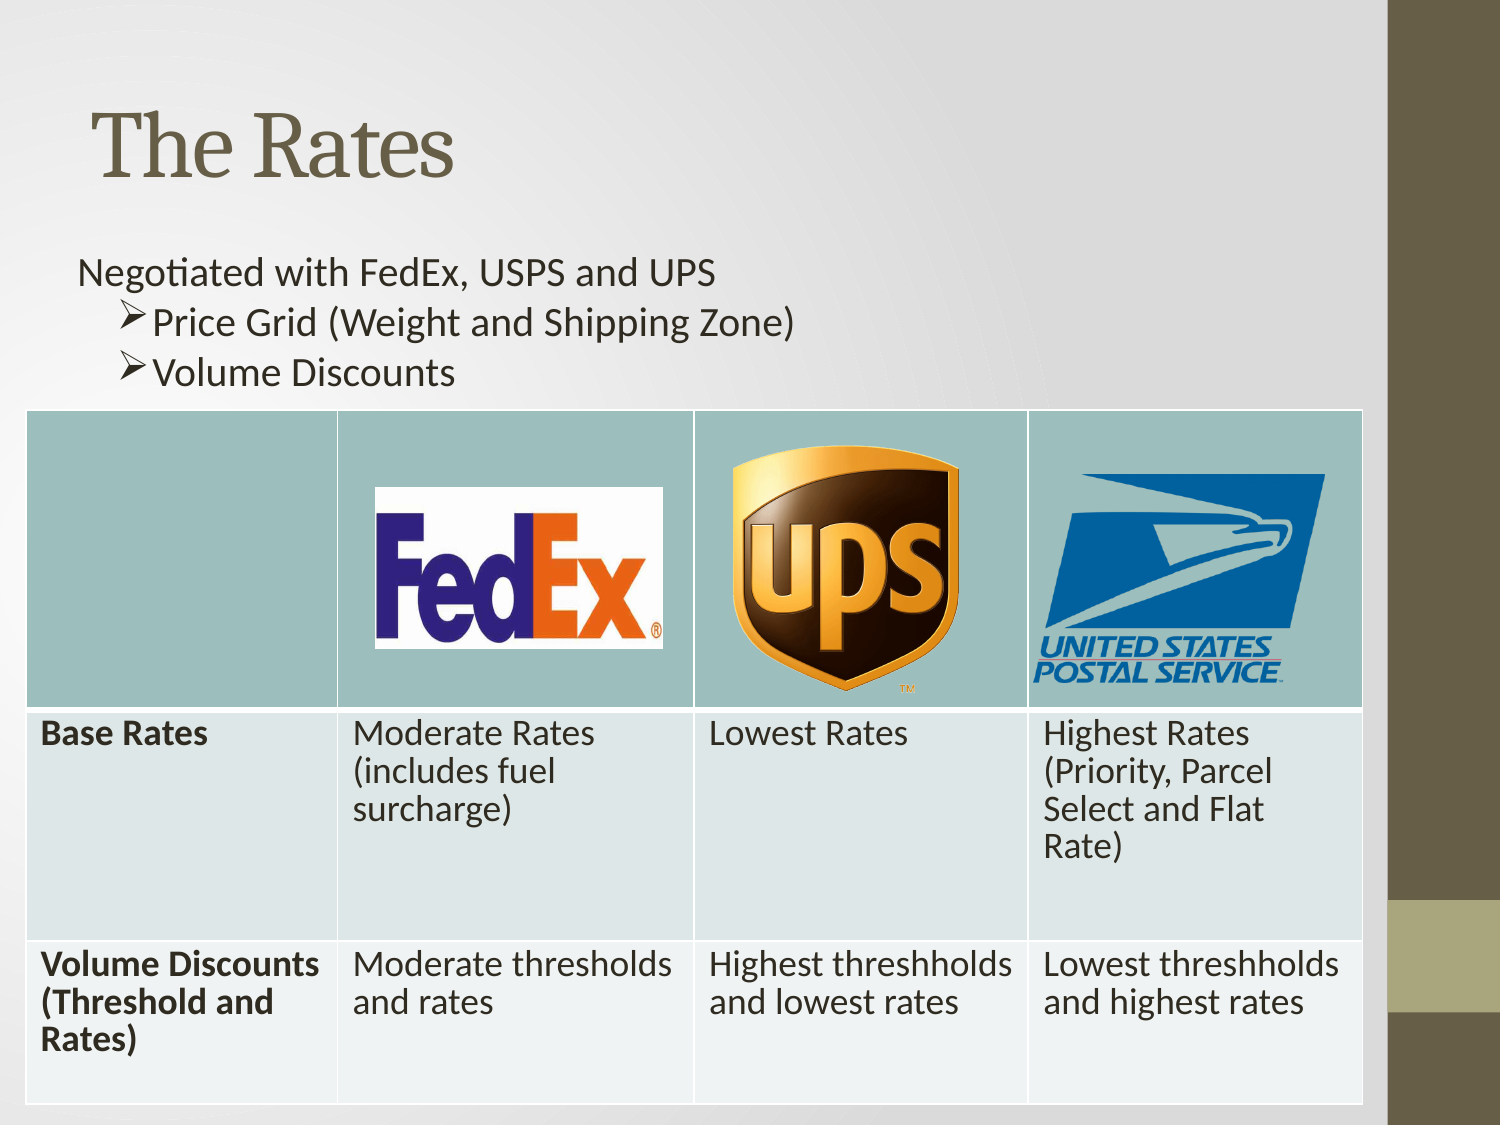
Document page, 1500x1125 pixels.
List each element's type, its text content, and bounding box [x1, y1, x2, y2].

picture [724, 436, 967, 702]
table_cell Base Rates [27, 713, 337, 940]
table_cell Moderate thresholds and rates [338, 942, 693, 1103]
table_cell Highest threshholds and lowest rates [695, 942, 1027, 1103]
text_box Negotiated with FedEx, USPS and UPS Price Grid (Weight and Shipping Zone) Volume Discounts [62, 237, 1313, 403]
title The Rates [75, 45, 1325, 233]
table_header [338, 411, 693, 707]
picture [1032, 474, 1326, 684]
table_header [695, 411, 1027, 707]
table_cell Moderate Rates (includes fuel surcharge) [338, 713, 693, 940]
picture [374, 486, 663, 649]
table_cell Lowest Rates [695, 713, 1027, 940]
table_cell Volume Discounts (Threshold and Rates) [27, 942, 337, 1103]
table_header [27, 411, 337, 707]
table_cell Lowest threshholds and highest rates [1029, 942, 1362, 1103]
table_header [1029, 411, 1362, 707]
table_cell Highest Rates (Priority, Parcel Select and Flat Rate) [1029, 713, 1362, 940]
